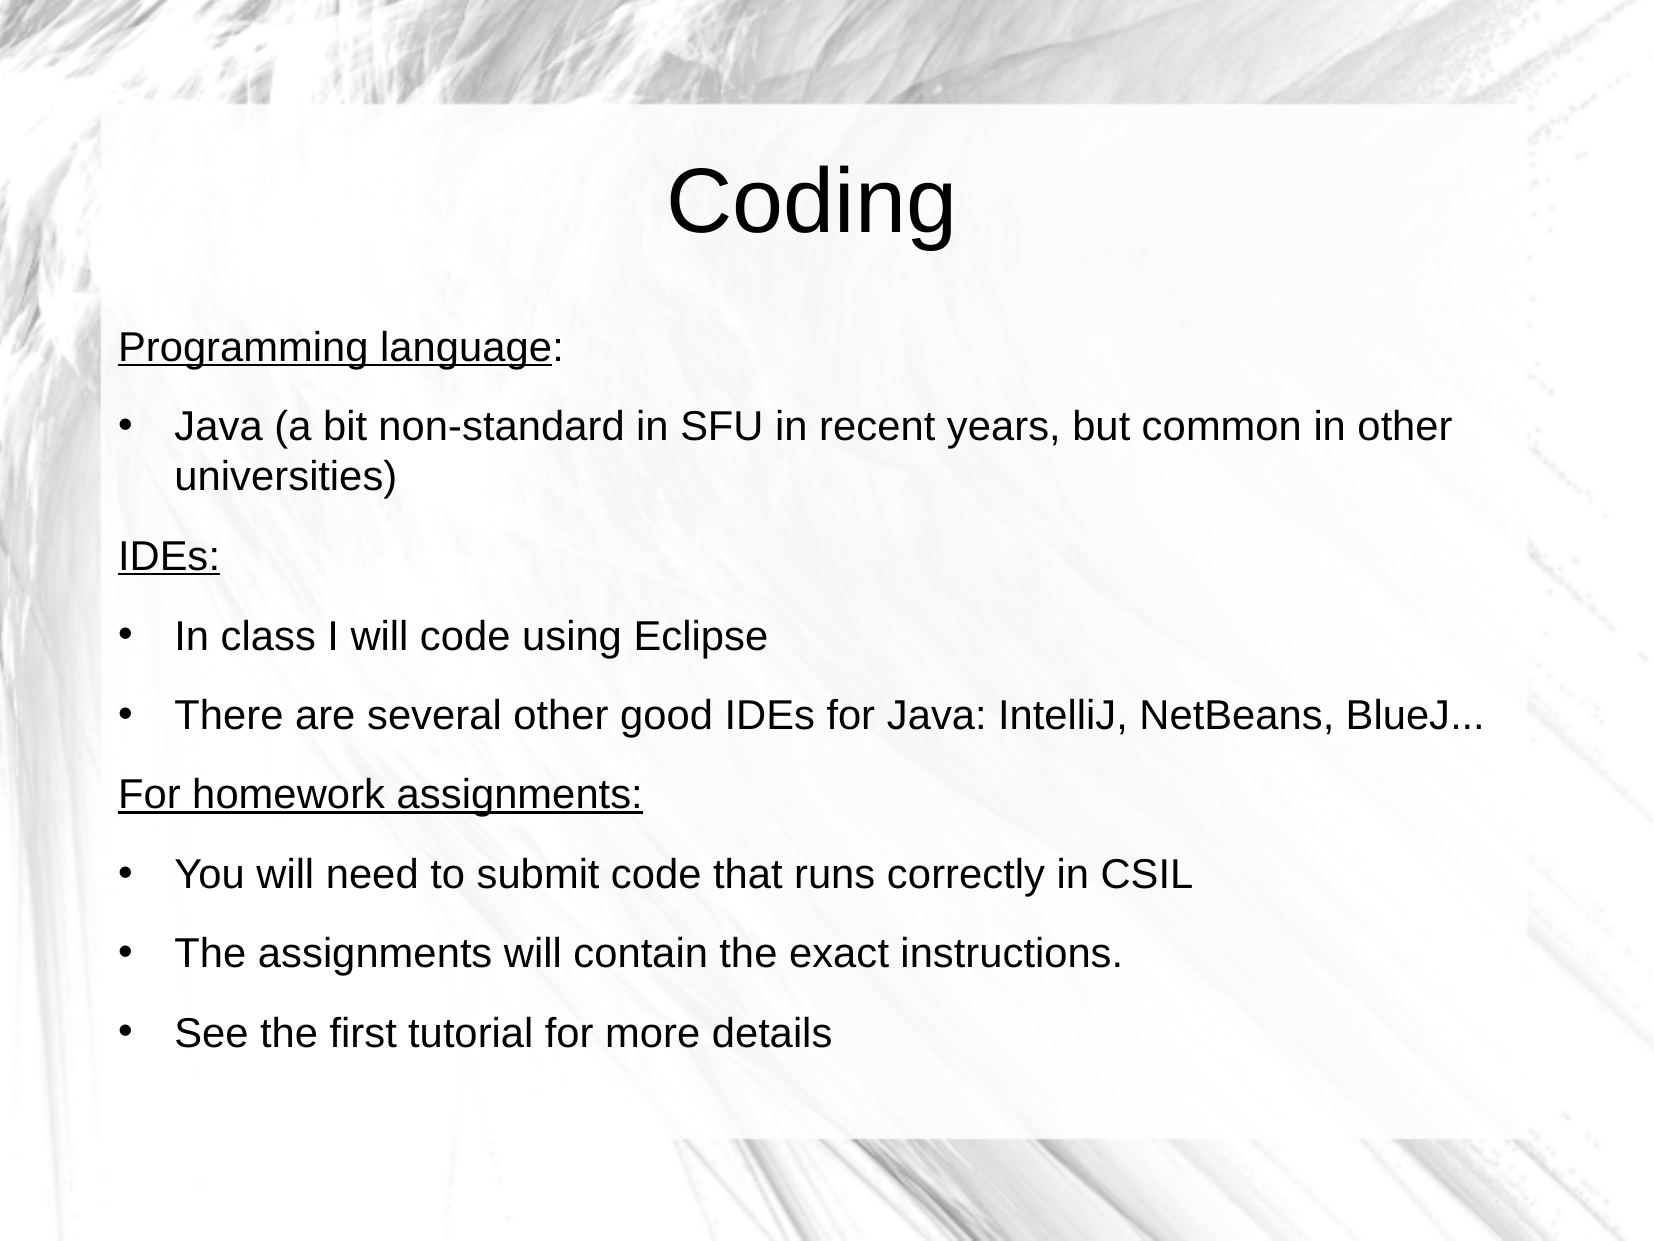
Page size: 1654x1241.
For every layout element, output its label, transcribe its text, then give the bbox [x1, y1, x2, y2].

list Programming language: Java (a bit non-standard in SFU in recent years, but common in other universities) IDEs: In class I will code using Eclipse There are several other good IDEs for Java: IntelliJ, NetBeans, BlueJ... For homework assignments: You will need to submit code that runs correctly in CSIL The assignments will contain the exact instructions. See the first tutorial for more details [118, 319, 1571, 1102]
title Coding [118, 112, 1506, 281]
picture [0, 0, 1654, 1241]
